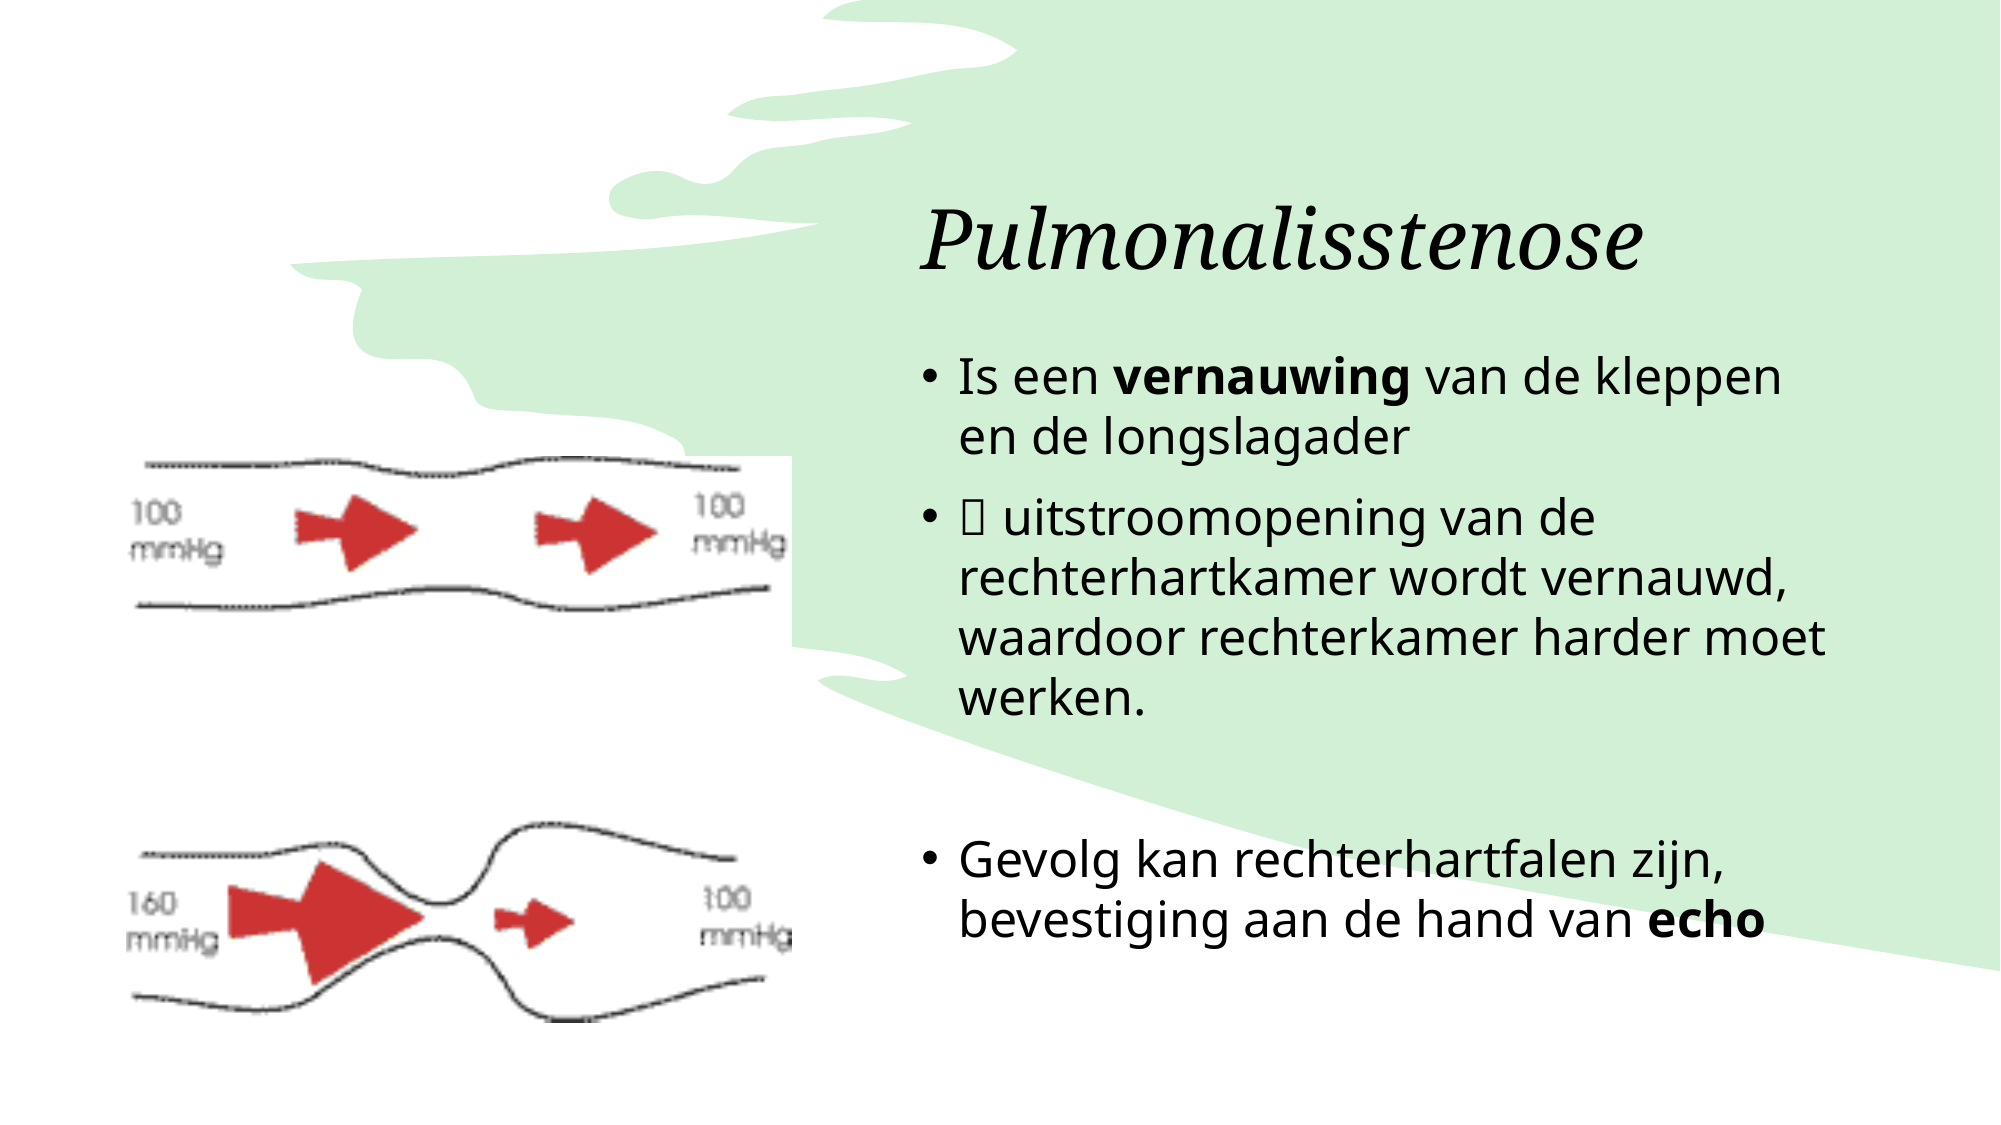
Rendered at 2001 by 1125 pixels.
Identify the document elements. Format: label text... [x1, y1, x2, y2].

text_box [290, 0, 2000, 972]
title Pulmonalisstenose [906, 59, 1863, 295]
list Is een vernauwing van de kleppen en de longslagader  uitstroomopening van de rechterhartkamer wordt vernauwd, waardoor rechterkamer harder moet werken. Gevolg kan rechterhartfalen zijn, bevestiging aan de hand van echo [906, 337, 1863, 1014]
text_box [0, 0, 2000, 1125]
picture [126, 456, 792, 1023]
